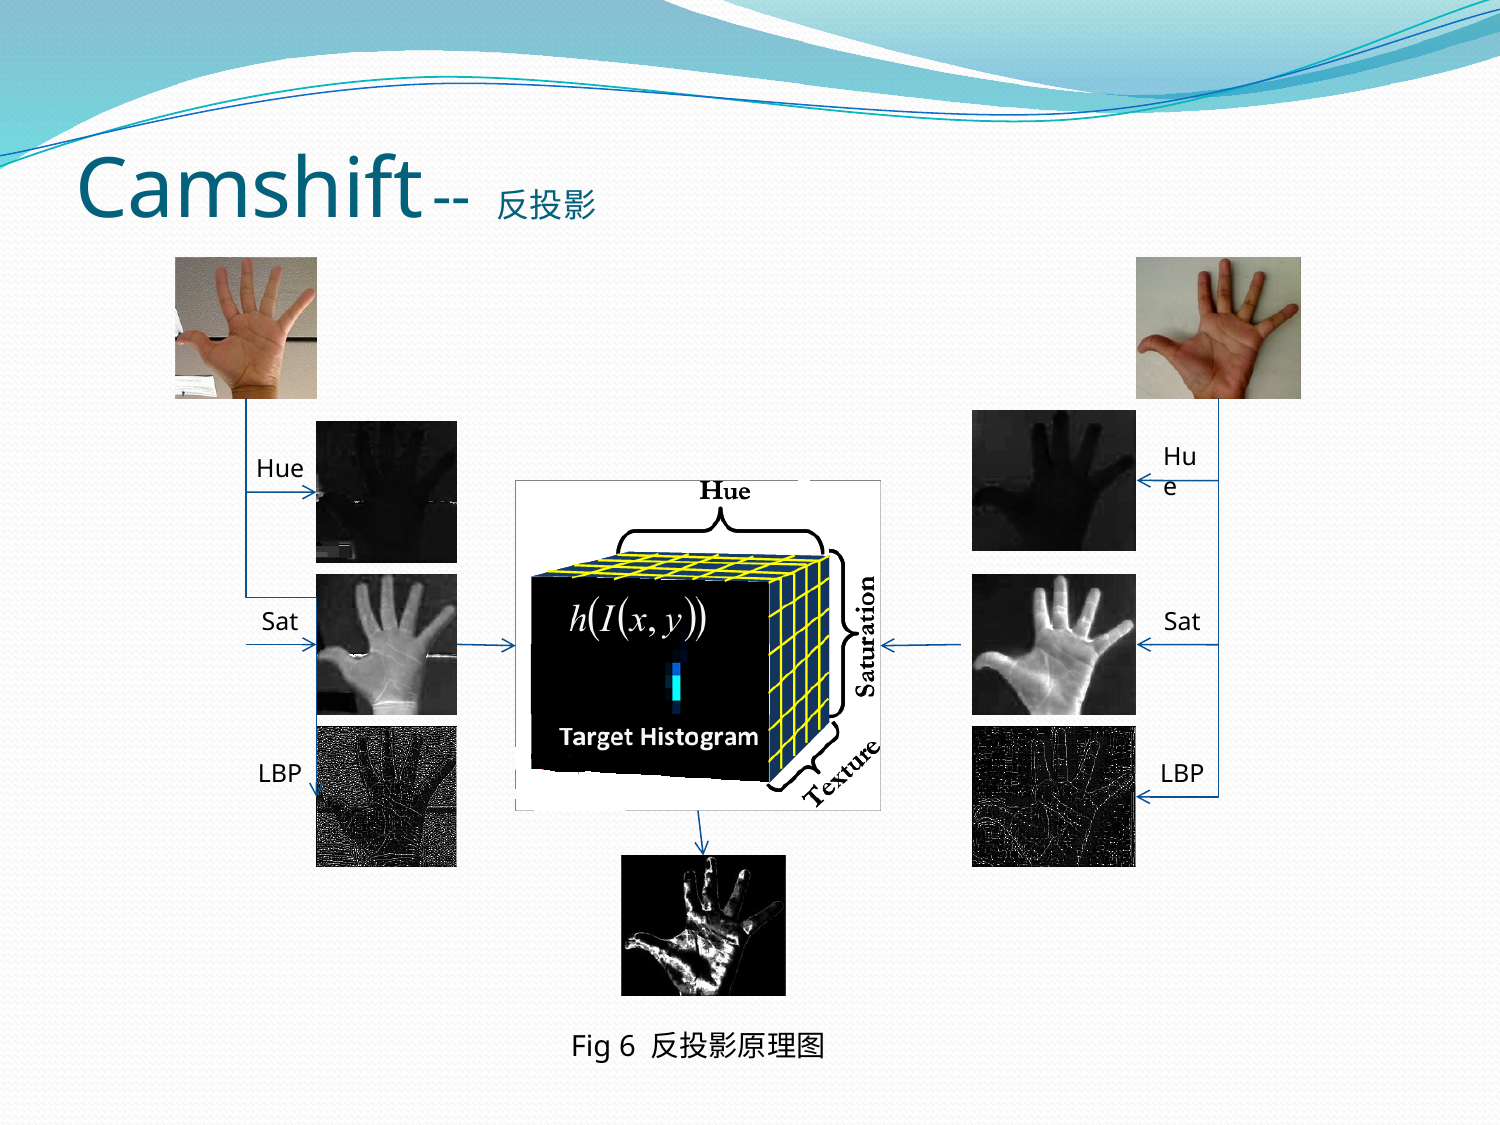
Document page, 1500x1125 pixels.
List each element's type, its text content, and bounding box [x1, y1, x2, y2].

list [175, 257, 317, 399]
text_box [245, 398, 1217, 997]
text_box Fig 6 反投影原理图 [556, 1019, 841, 1070]
text_box [1217, 400, 1223, 868]
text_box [972, 257, 1301, 868]
title Camshift -- 反投影 [75, 115, 1425, 235]
